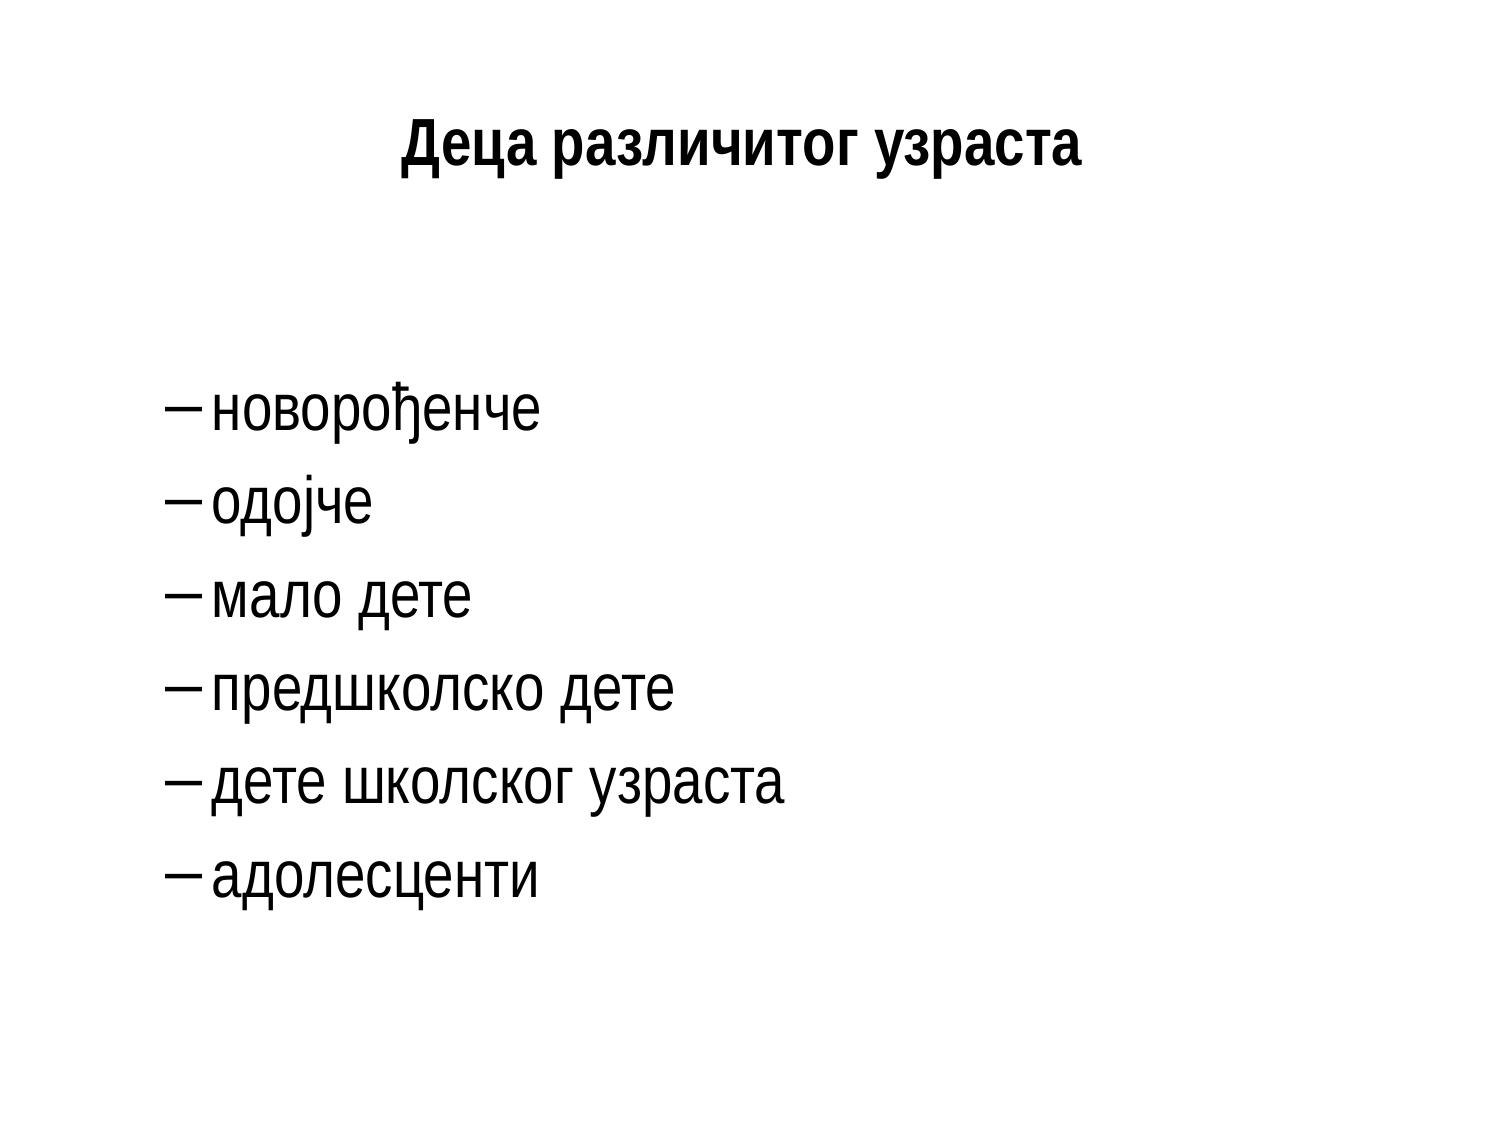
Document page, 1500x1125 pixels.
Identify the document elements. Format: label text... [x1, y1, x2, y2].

title Деца различитог узраста [75, 45, 1425, 233]
list новорођенче одојче мало дете предшколско дете дете школског узраста адолесценти [75, 262, 1425, 1005]
